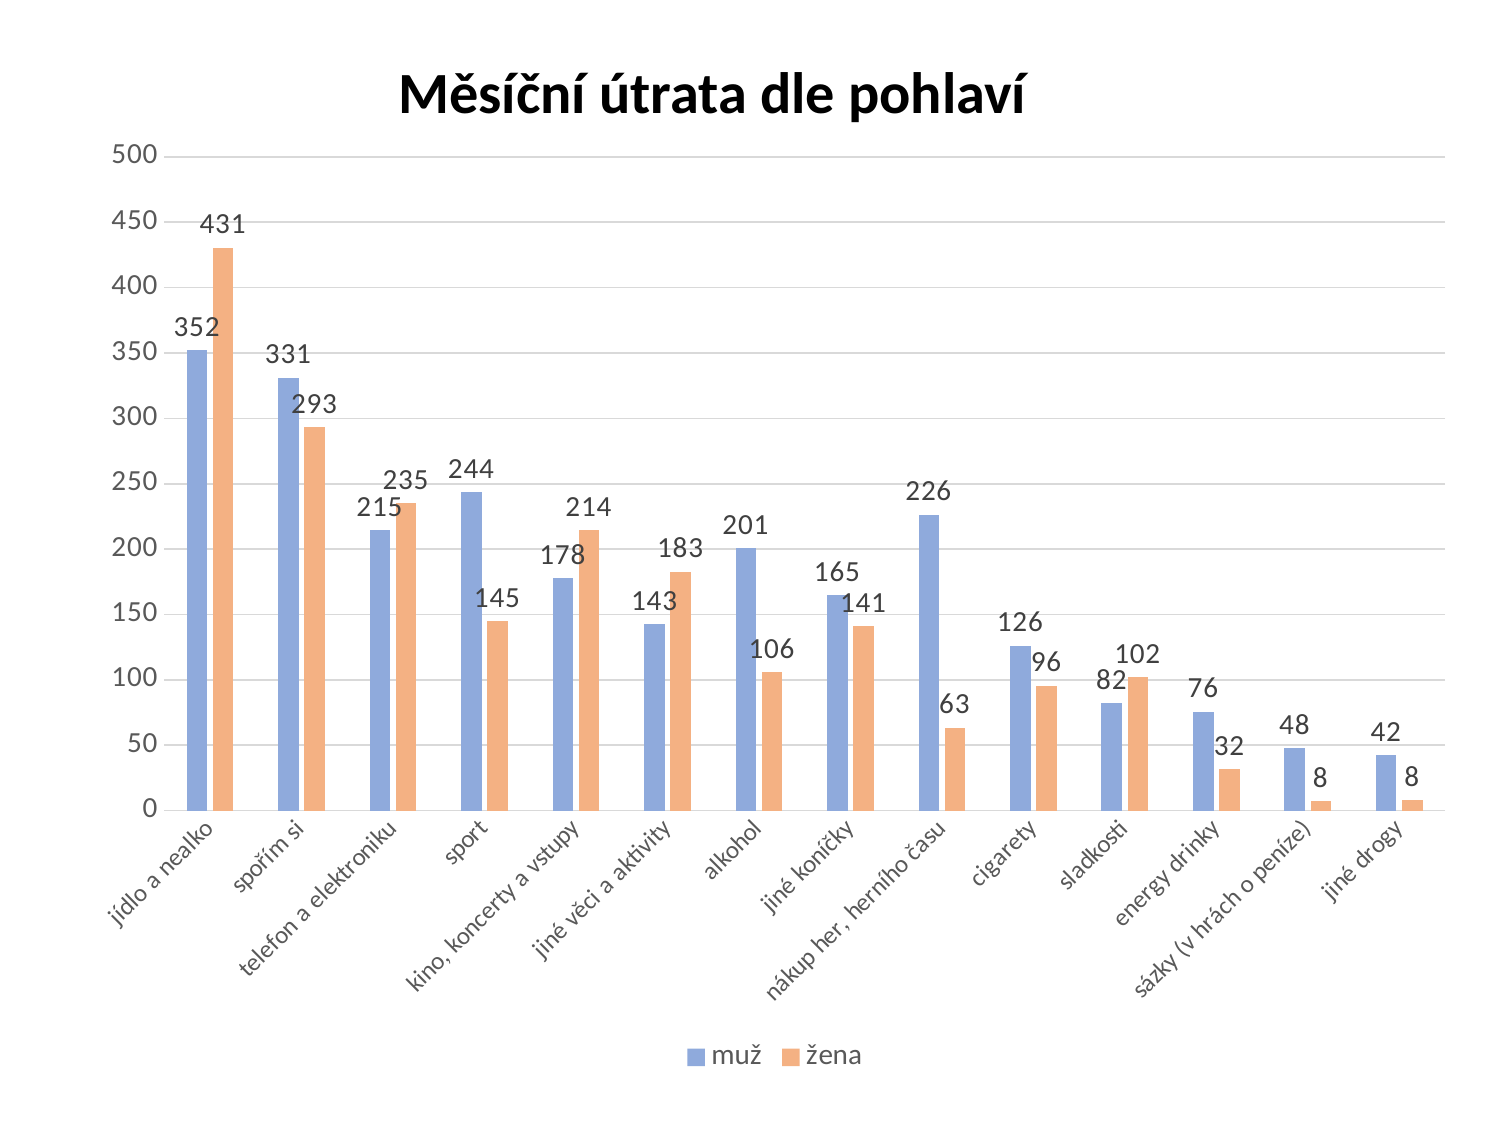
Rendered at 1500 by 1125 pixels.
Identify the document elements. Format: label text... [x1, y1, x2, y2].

chart [76, 122, 1473, 1079]
text_box Měsíční útrata dle pohlaví [383, 47, 1069, 122]
